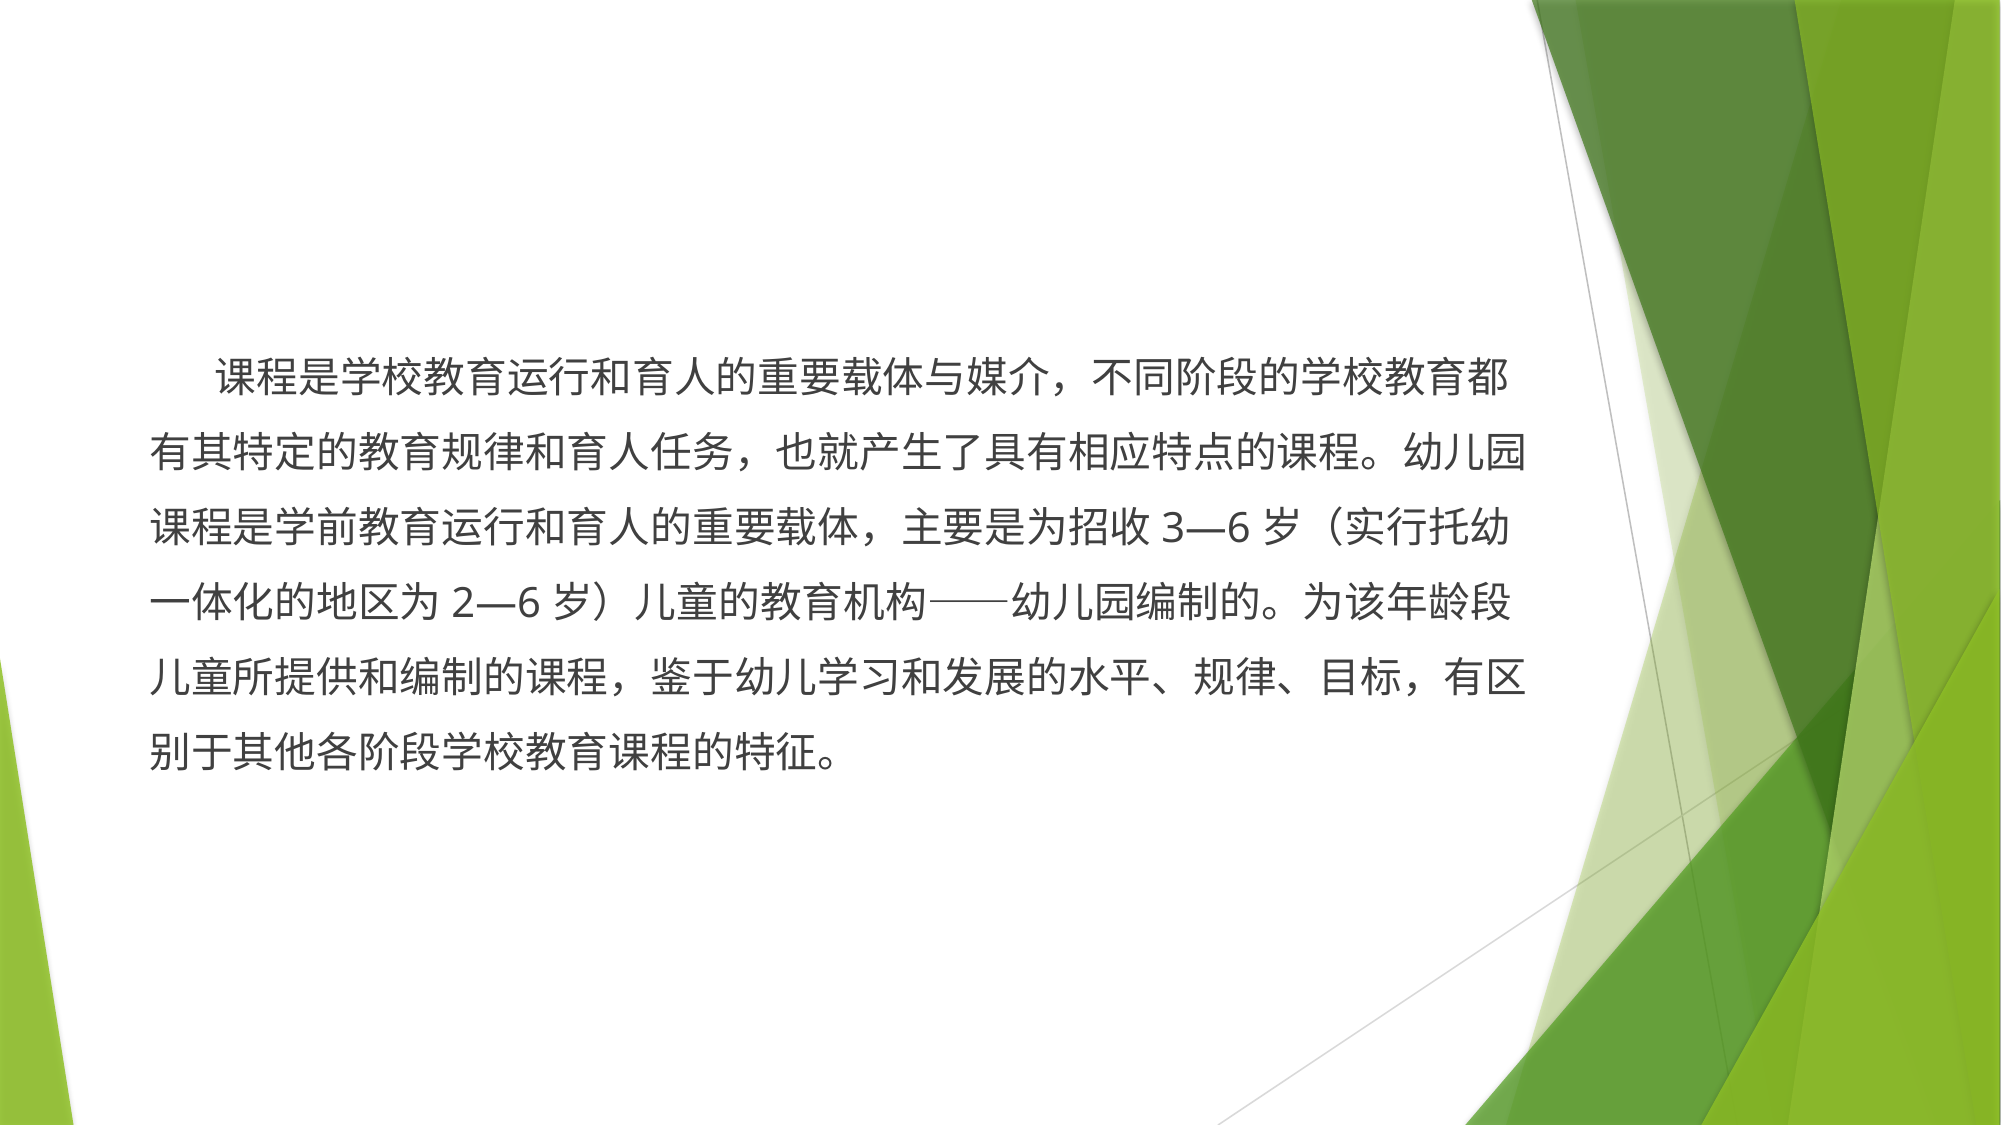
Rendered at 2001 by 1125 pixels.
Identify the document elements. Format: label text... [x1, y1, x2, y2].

list 课程是学校教育运行和育人的重要载体与媒介，不同阶段的学校教育都有其特定的教育规律和育人任务，也就产生了具有相应特点的课程。幼儿园课程是学前教育运行和育人的重要载体，主要是为招收3—6岁（实行托幼一体化的地区为2—6岁）儿童的教育机构——幼儿园编制的。为该年龄段儿童所提供和编制的课程，鉴于幼儿学习和发展的水平、规律、目标，有区别于其他各阶段学校教育课程的特征。 [134, 318, 1545, 807]
